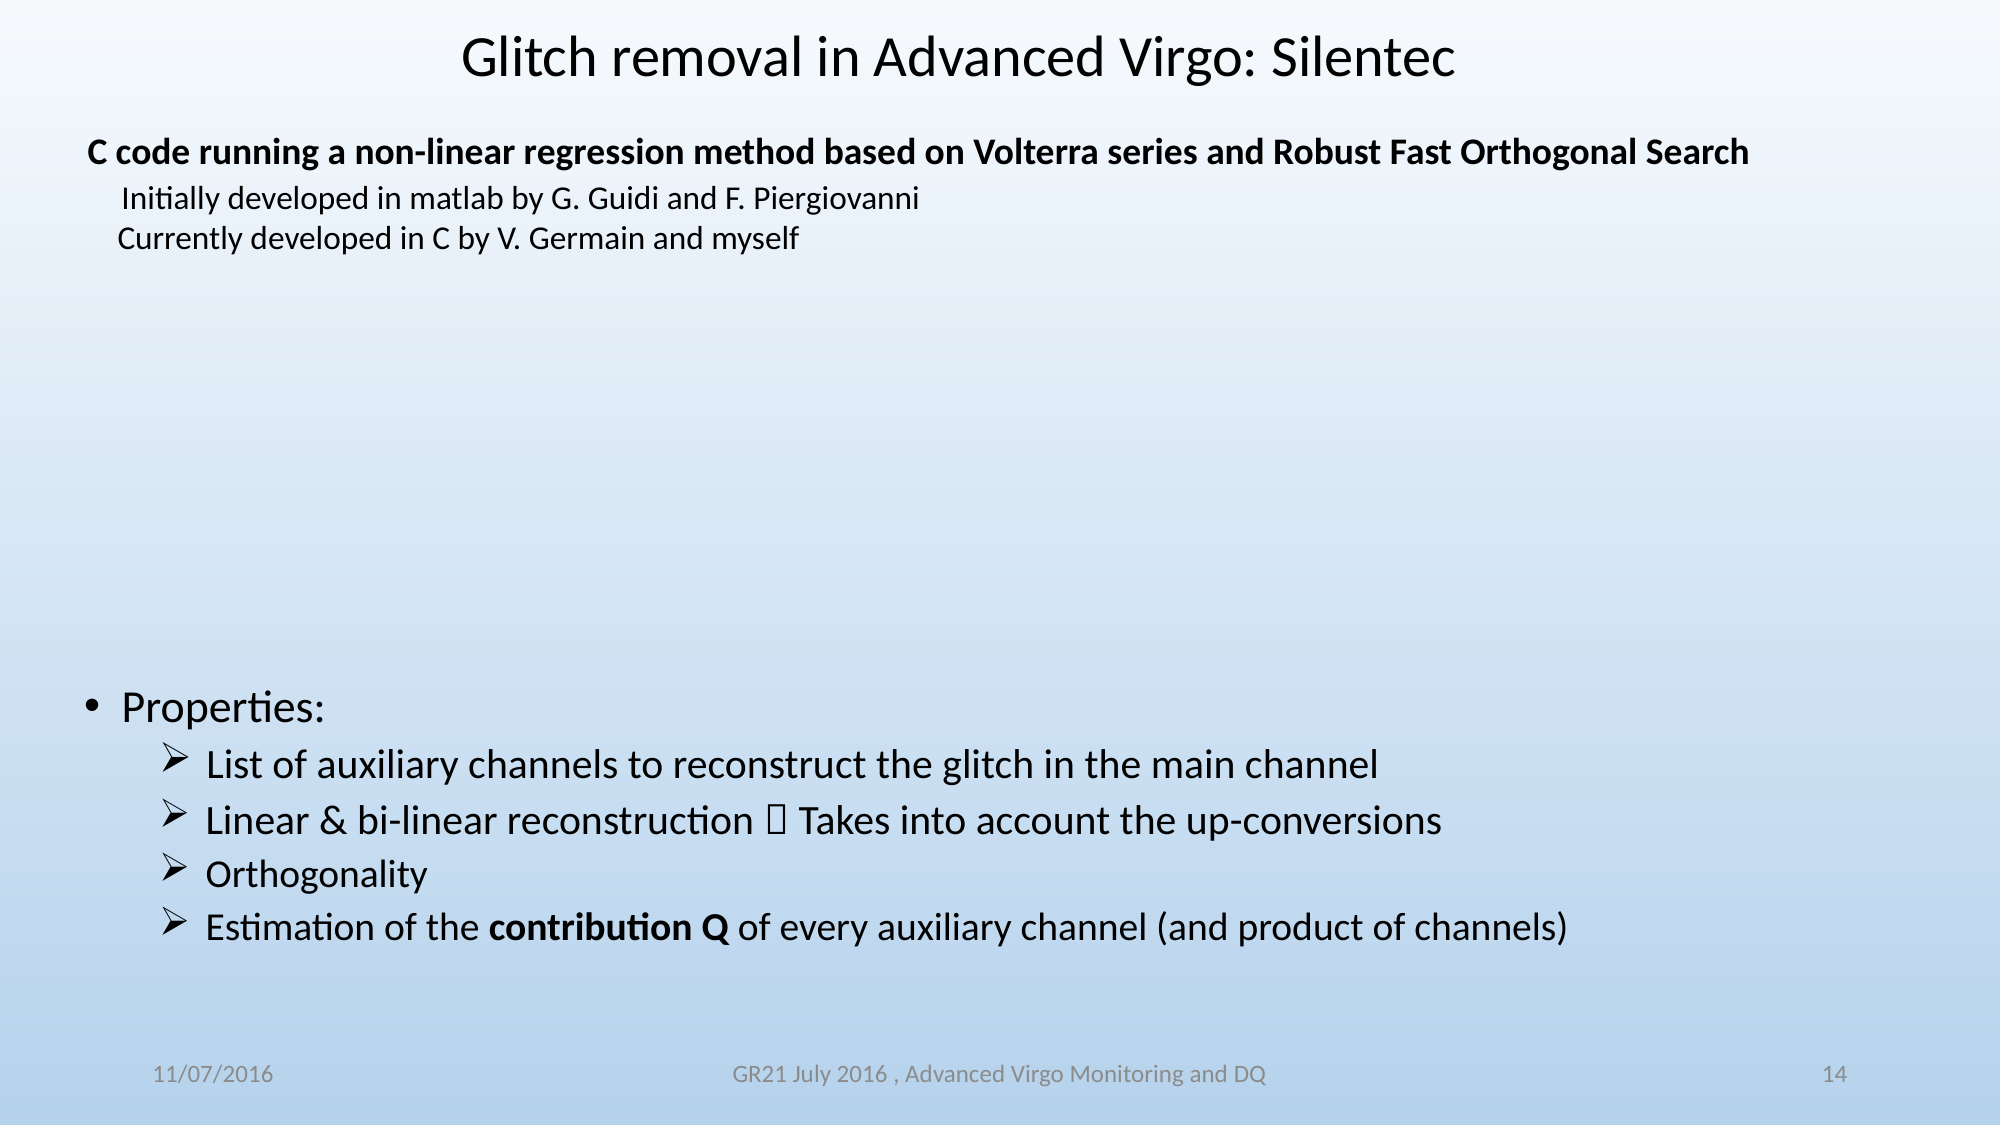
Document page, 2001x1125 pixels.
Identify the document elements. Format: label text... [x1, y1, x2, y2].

footer GR21 July 2016 , Advanced Virgo Monitoring and DQ [662, 1042, 1338, 1103]
text_box C code running a non-linear regression method based on Volterra series and Robust Fast Orthogonal Search Initially developed in matlab by G. Guidi and F. Piergiovanni Currently developed in C by V. Germain and myself [72, 119, 1846, 264]
text_box Glitch removal in Advanced Virgo: Silentec [340, 11, 1578, 96]
slide_number 14 [1412, 1042, 1863, 1103]
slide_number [137, 1042, 588, 1103]
text_box Properties: List of auxiliary channels to reconstruct the glitch in the main channel Linear & bi-linear reconstruction  Takes into account the up-conversions Orthogonality Estimation of the contribution Q of every auxiliary channel (and product of channels) [69, 675, 1608, 978]
